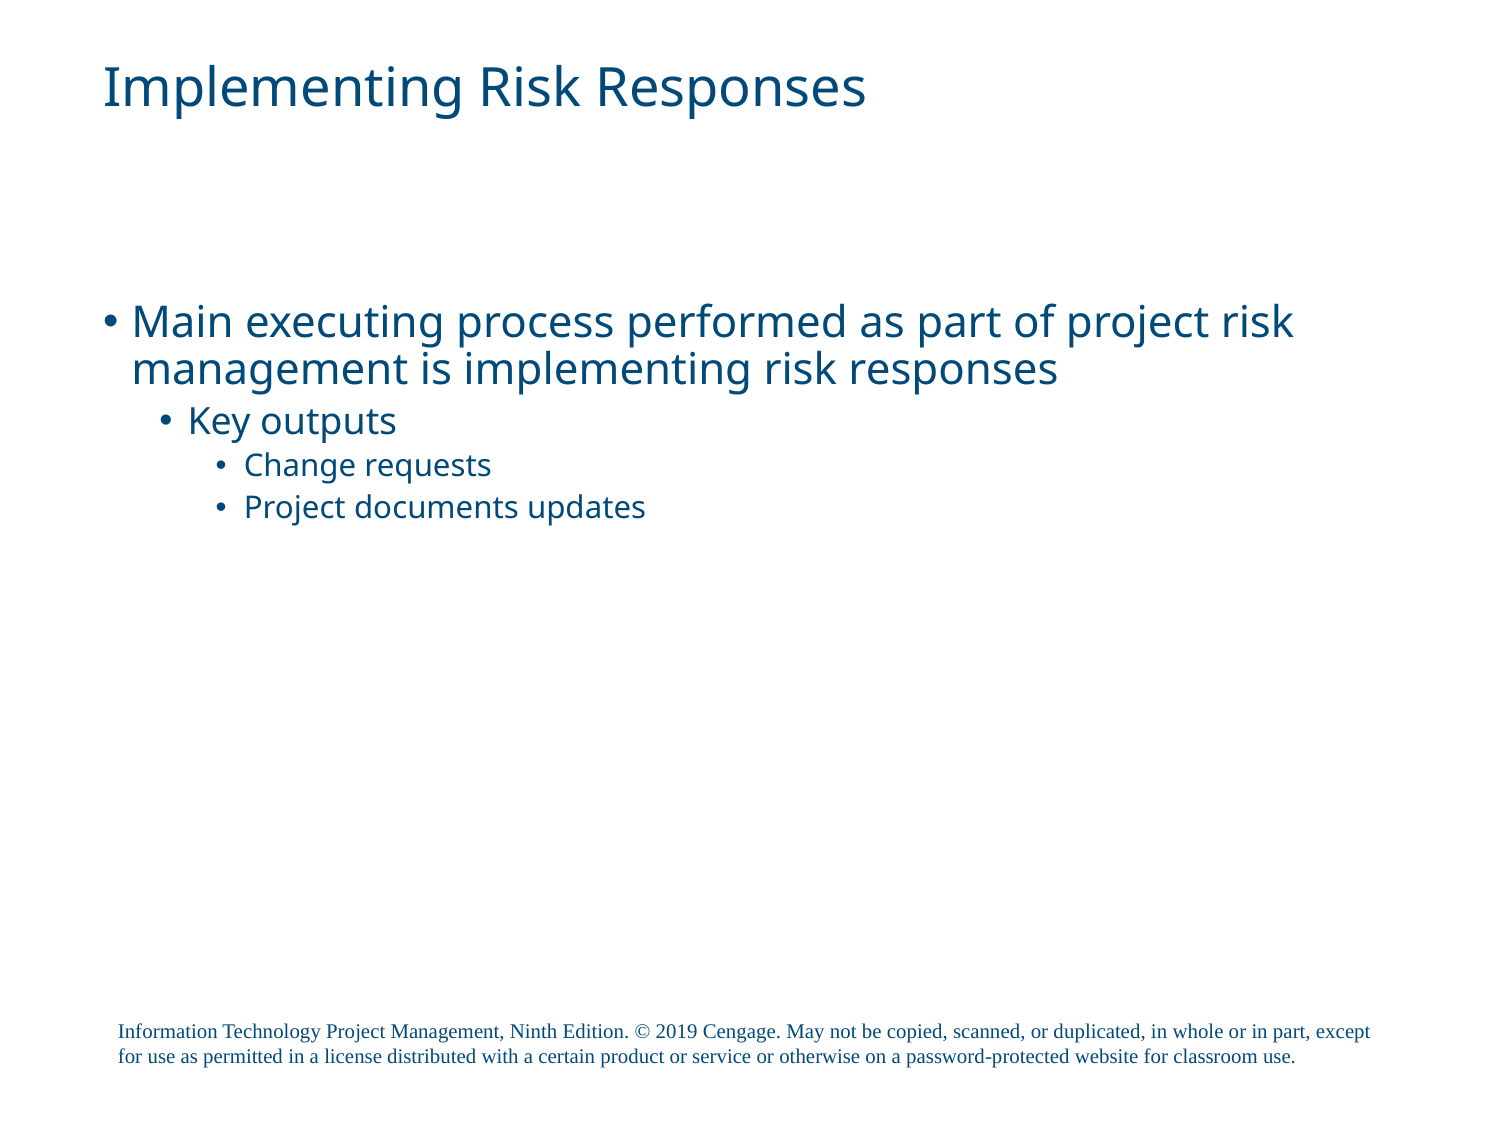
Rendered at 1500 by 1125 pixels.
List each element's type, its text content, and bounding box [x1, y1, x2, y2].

footer Information Technology Project Management, Ninth Edition. © 2019 Cengage. May not be copied, scanned, or duplicated, in whole or in part, except for use as permitted in a license distributed with a certain product or service or otherwise on a password-protected website for classroom use. [103, 1009, 1397, 1070]
list Main executing process performed as part of project risk management is implementing risk responses Key outputs Change requests Project documents updates [103, 299, 1397, 1009]
title Implementing Risk Responses [103, 59, 1397, 278]
